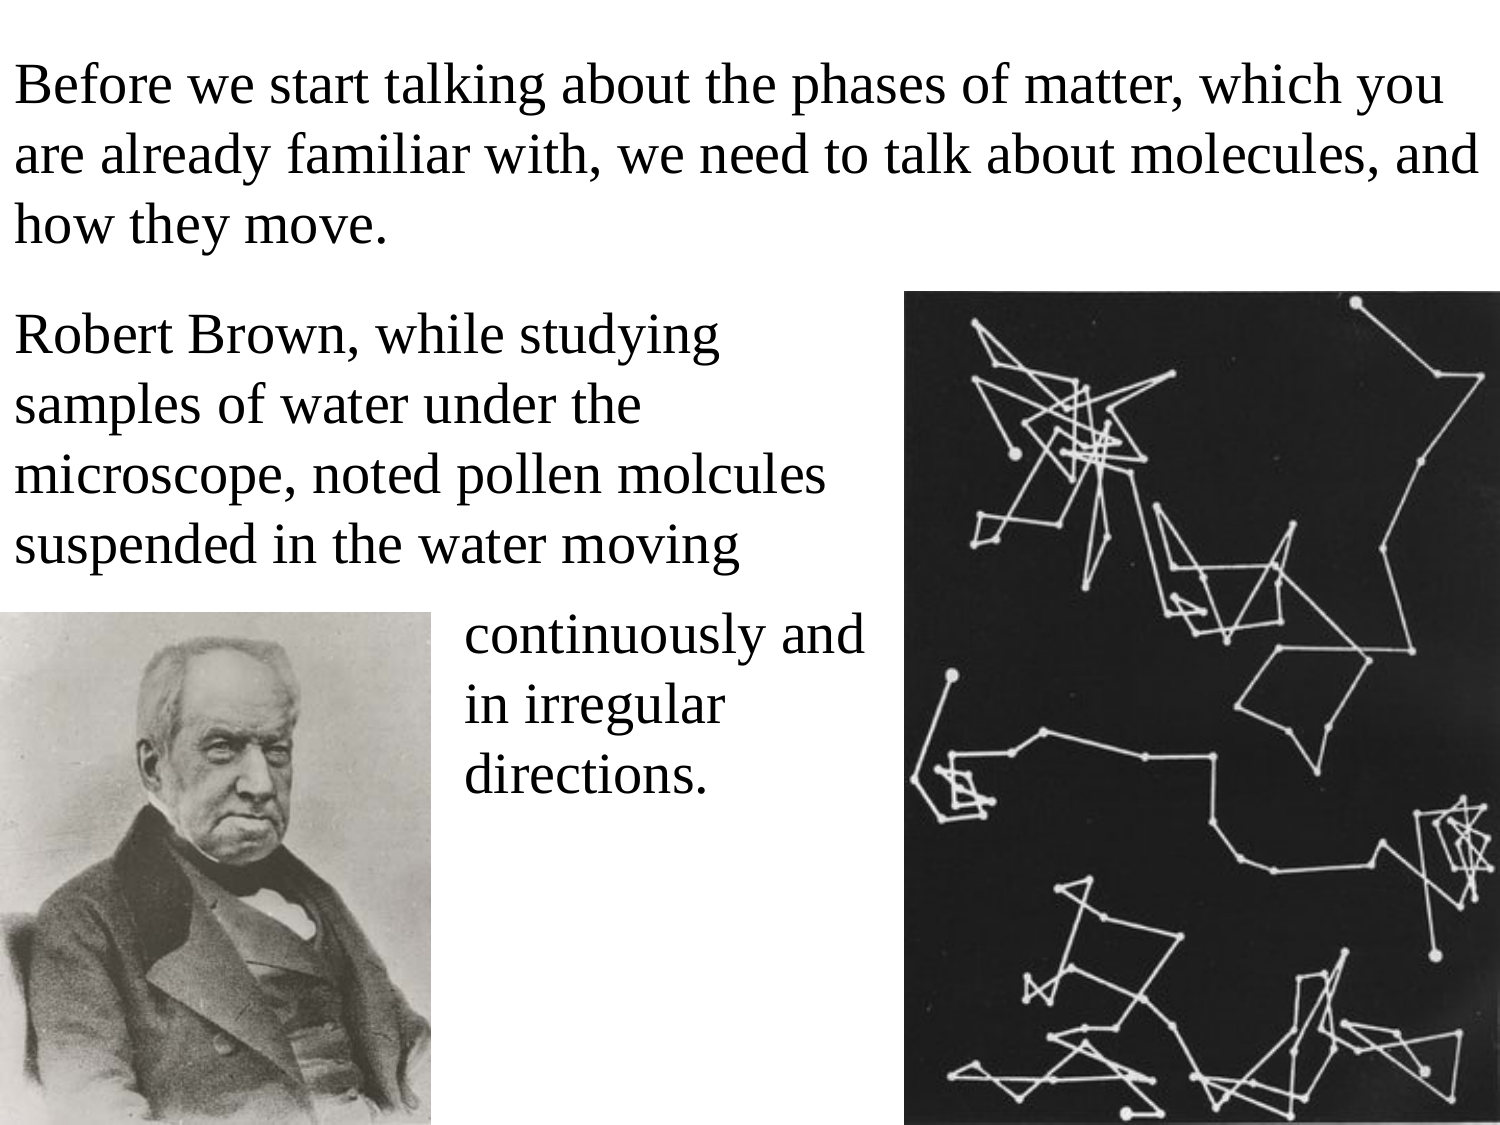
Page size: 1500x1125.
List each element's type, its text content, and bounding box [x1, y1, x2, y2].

text_box continuously and in irregular directions. [449, 587, 898, 813]
text_box Robert Brown, while studying samples of water under the microscope, noted pollen molcules suspended in the water moving [0, 287, 900, 583]
picture [903, 291, 1500, 1125]
picture [0, 612, 431, 1125]
text_box Before we start talking about the phases of matter, which you are already familiar with, we need to talk about molecules, and how they move. [0, 37, 1500, 263]
